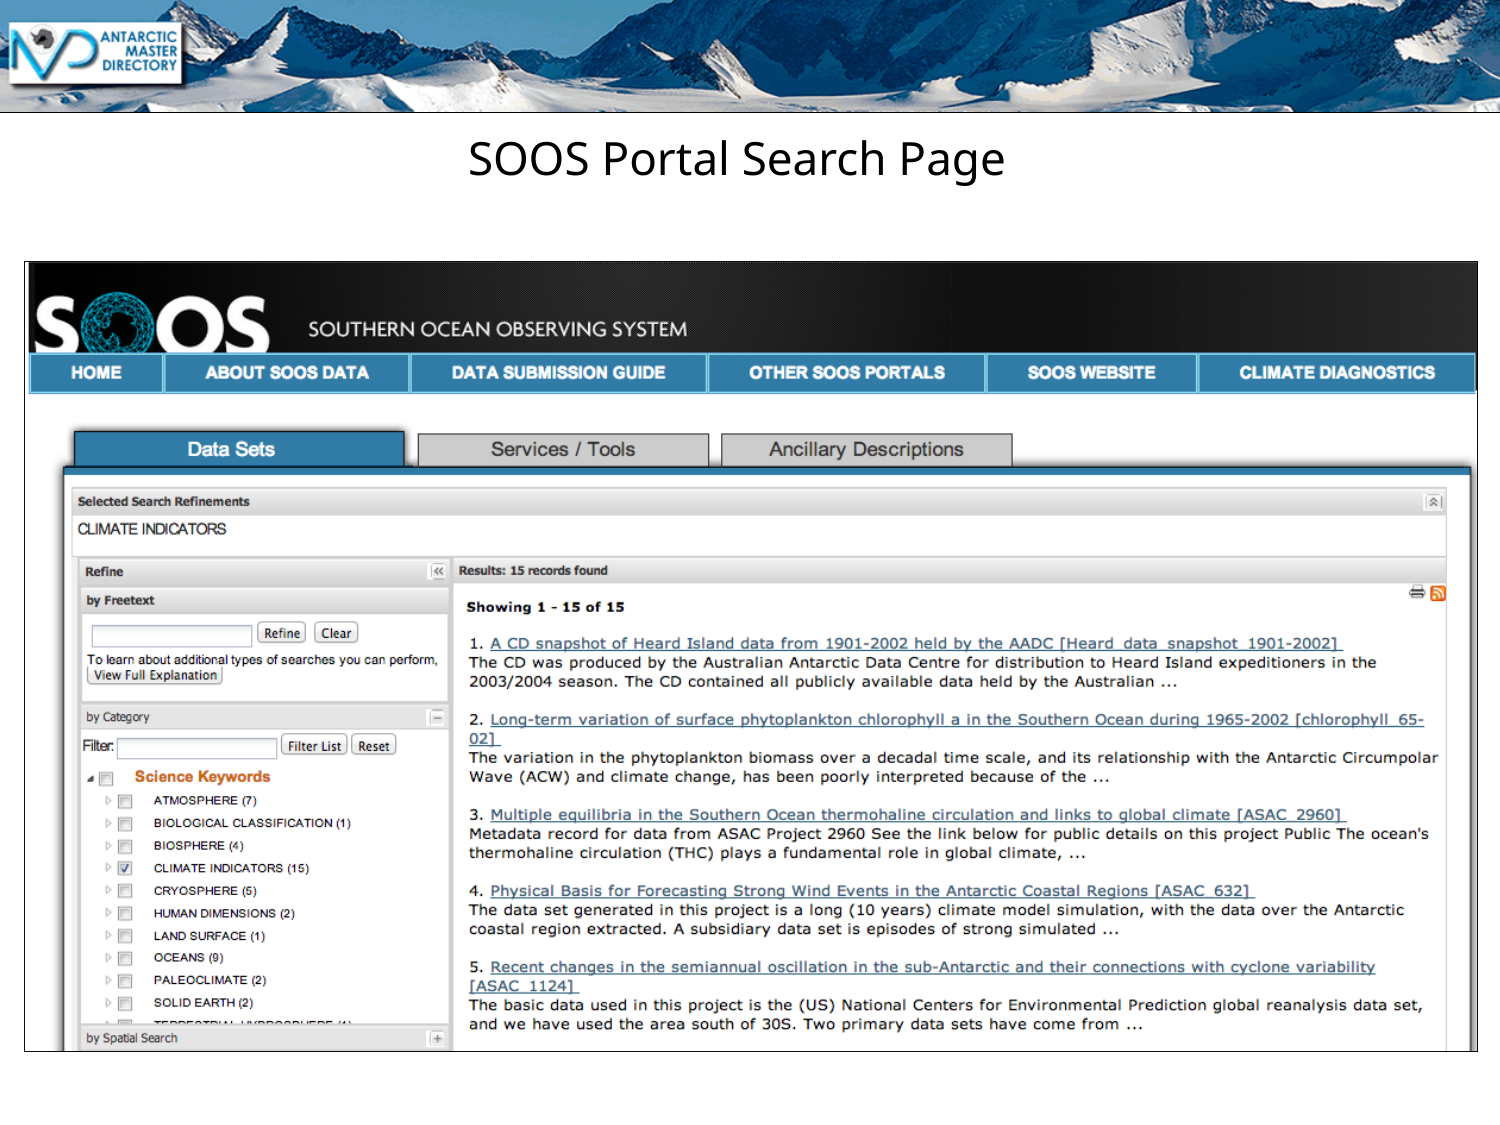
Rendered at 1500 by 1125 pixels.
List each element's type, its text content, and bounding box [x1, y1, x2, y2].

title SOOS Portal Search Page [453, 132, 1419, 193]
picture [24, 261, 1478, 1052]
picture [0, 0, 1500, 112]
